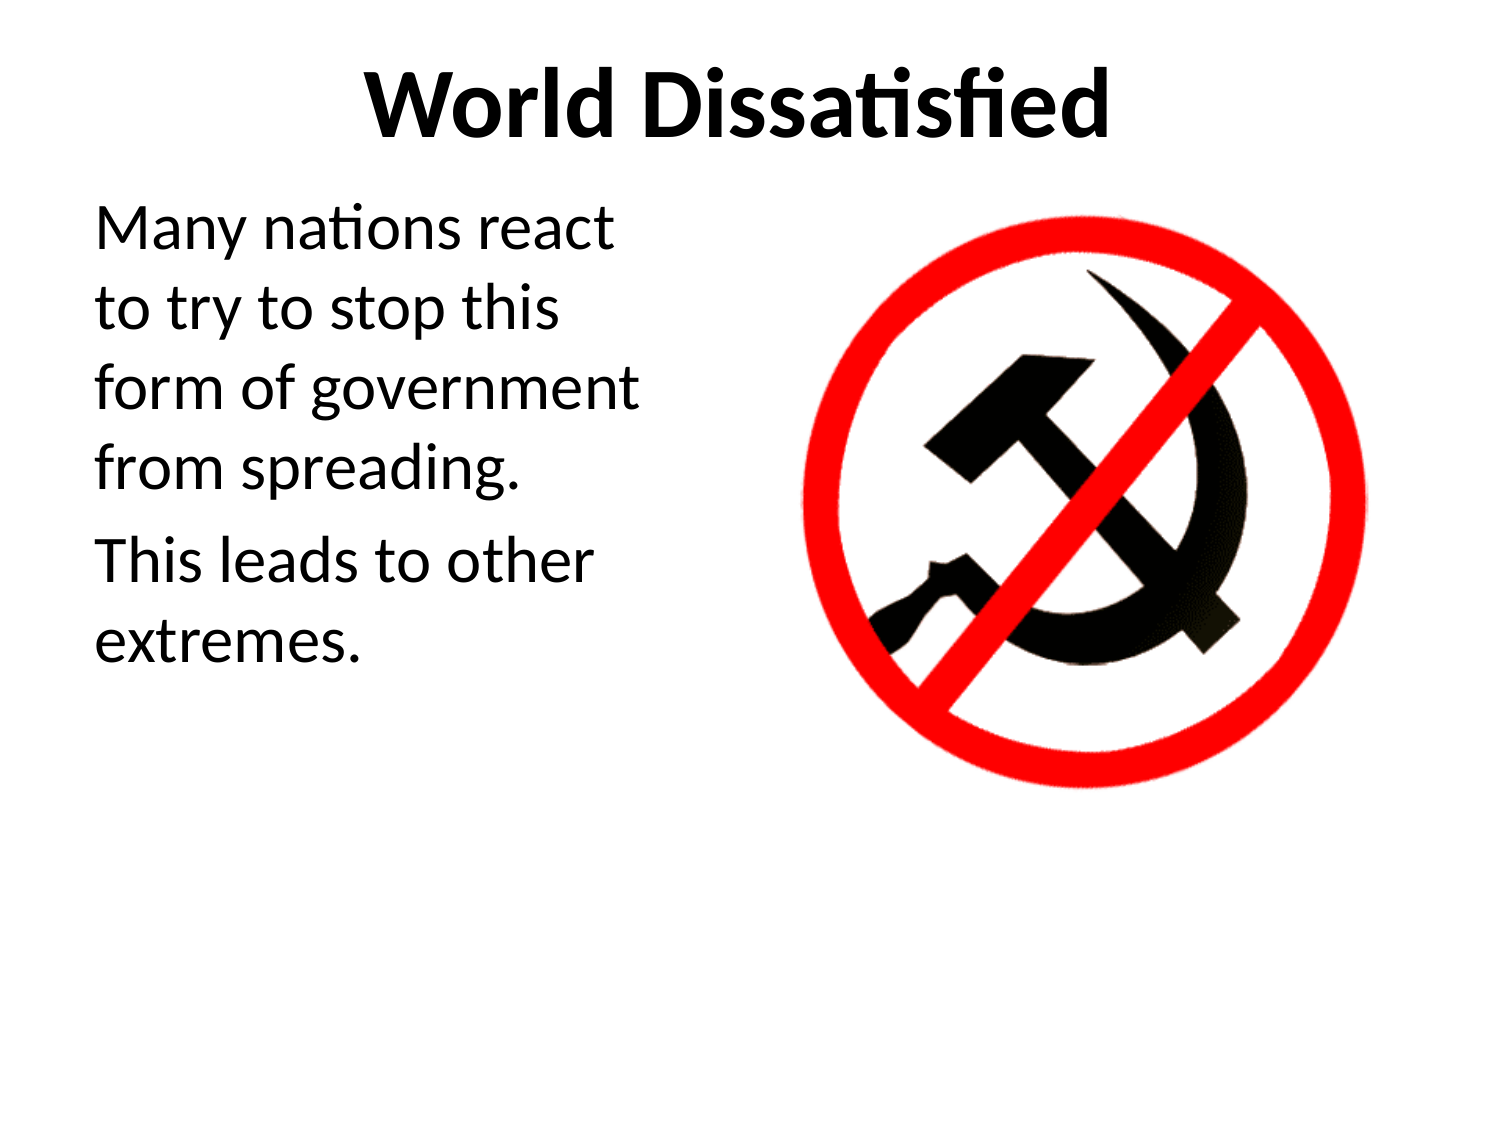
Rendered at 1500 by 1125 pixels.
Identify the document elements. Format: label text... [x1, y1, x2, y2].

picture [774, 187, 1401, 813]
title World Dissatisfied [75, 3, 1425, 191]
list Many nations react to try to stop this form of government from spreading. This leads to other extremes. [79, 174, 688, 1123]
